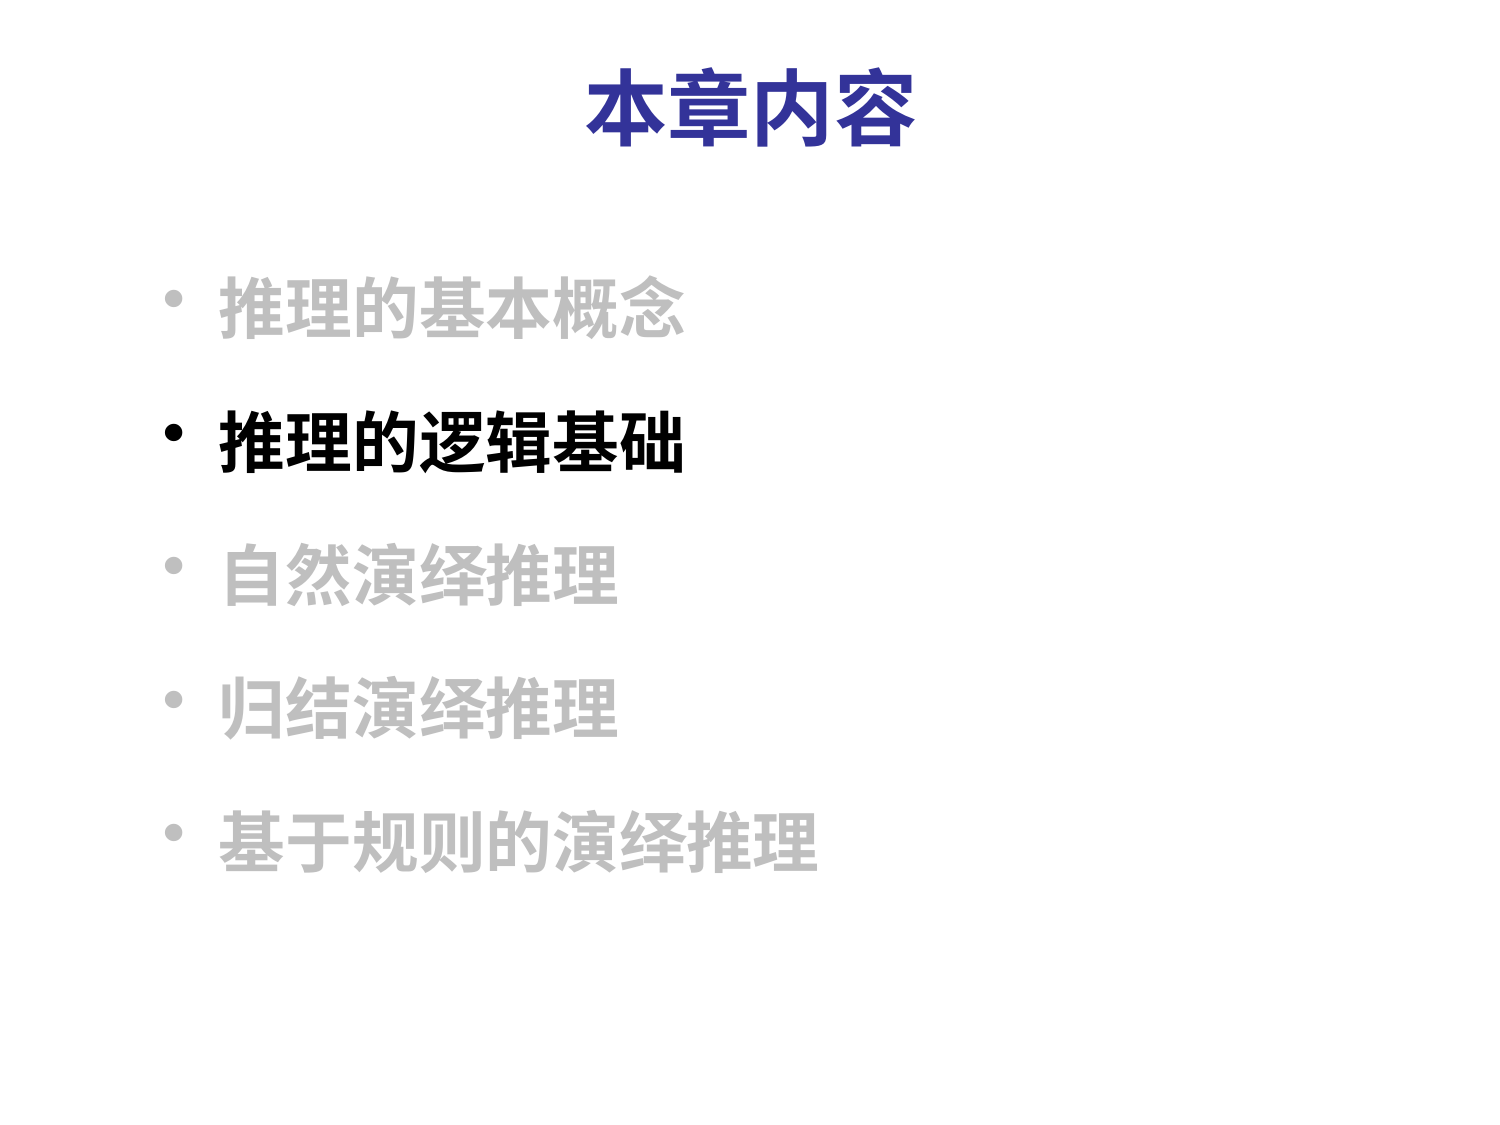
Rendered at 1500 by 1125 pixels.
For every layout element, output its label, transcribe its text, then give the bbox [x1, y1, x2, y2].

title 本章内容 [77, 31, 1425, 181]
list 推理的基本概念 推理的逻辑基础 自然演绎推理 归结演绎推理 基于规则的演绎推理 [147, 243, 1425, 1094]
